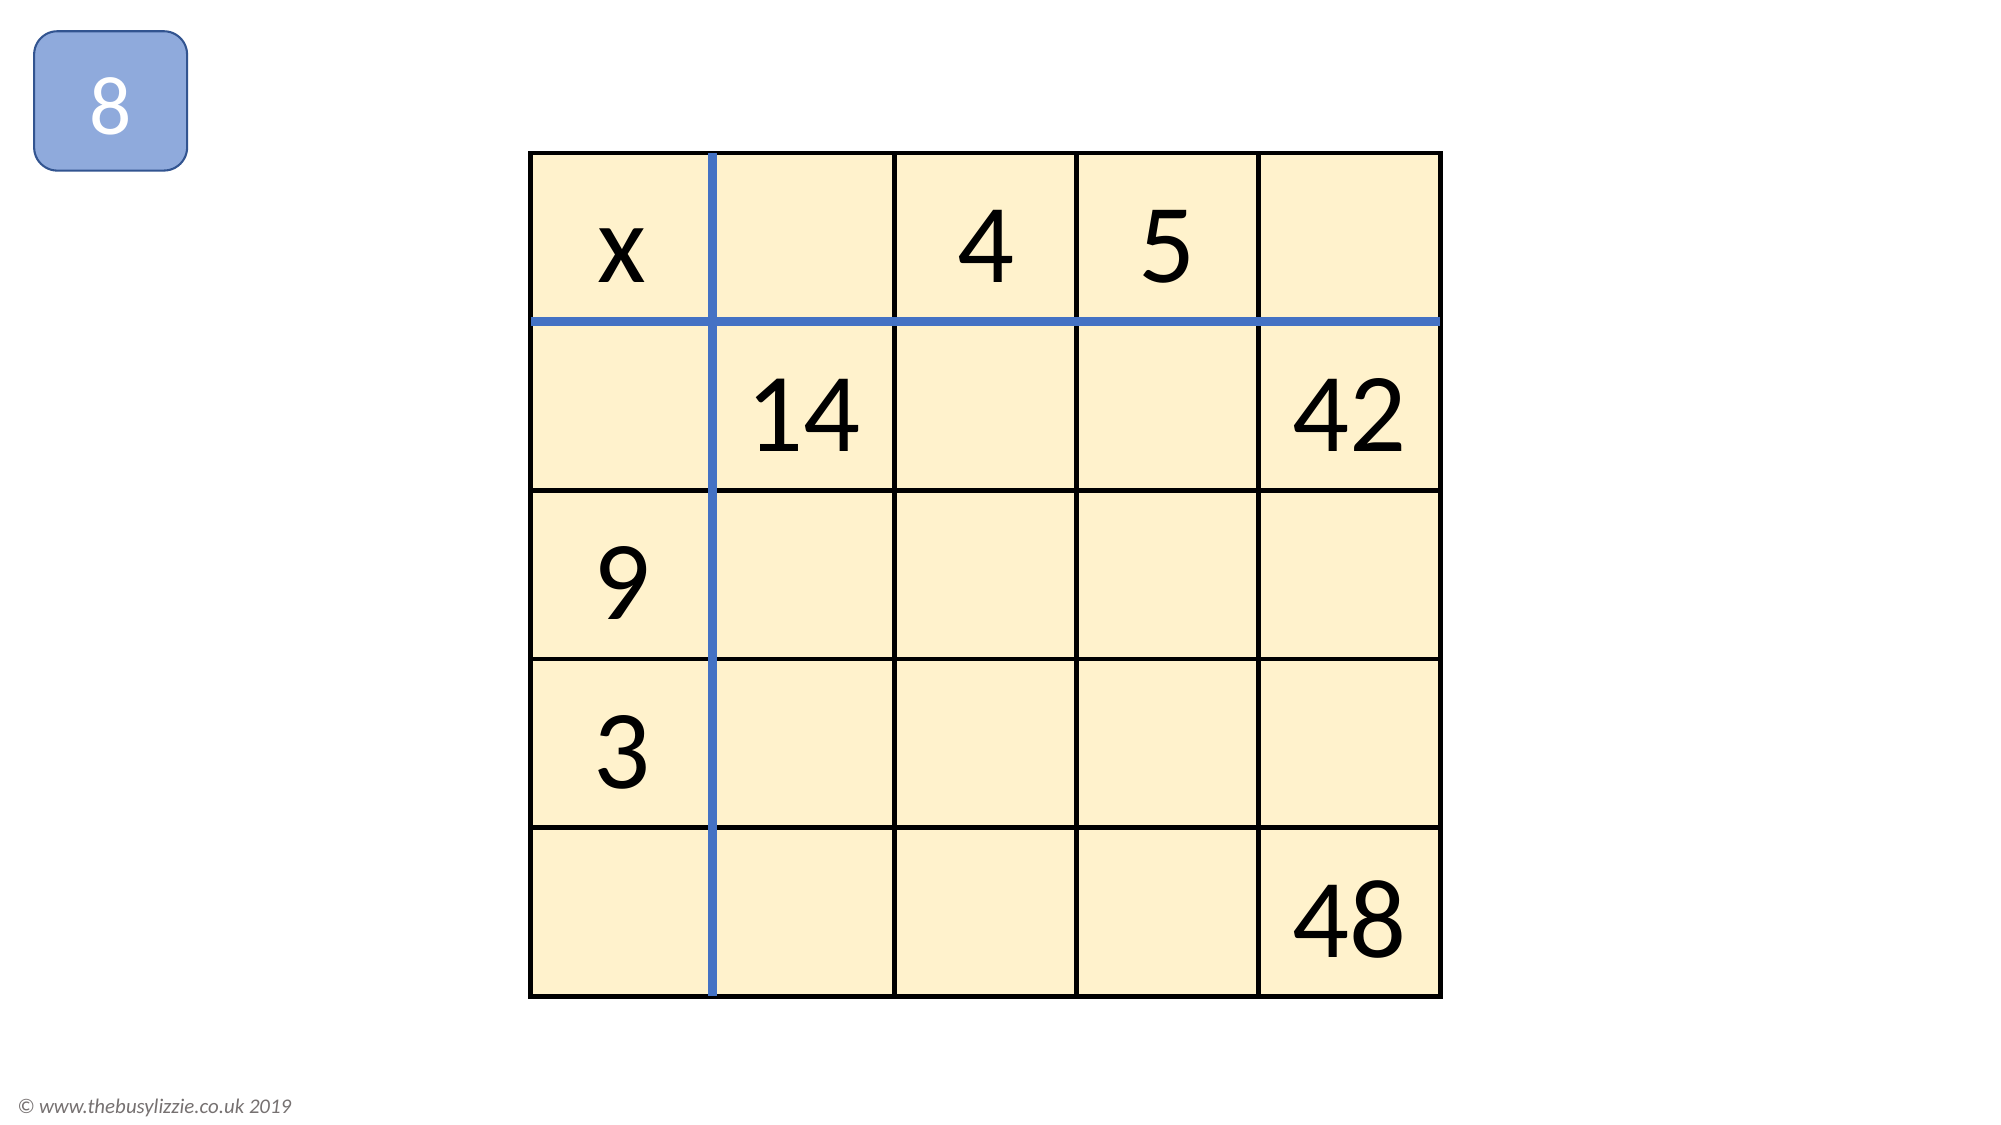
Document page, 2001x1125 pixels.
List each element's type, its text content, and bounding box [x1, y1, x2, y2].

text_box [530, 152, 1441, 997]
text_box © www.thebusylizzie.co.uk 2019 [2, 1085, 312, 1125]
text_box 8 [33, 30, 189, 172]
